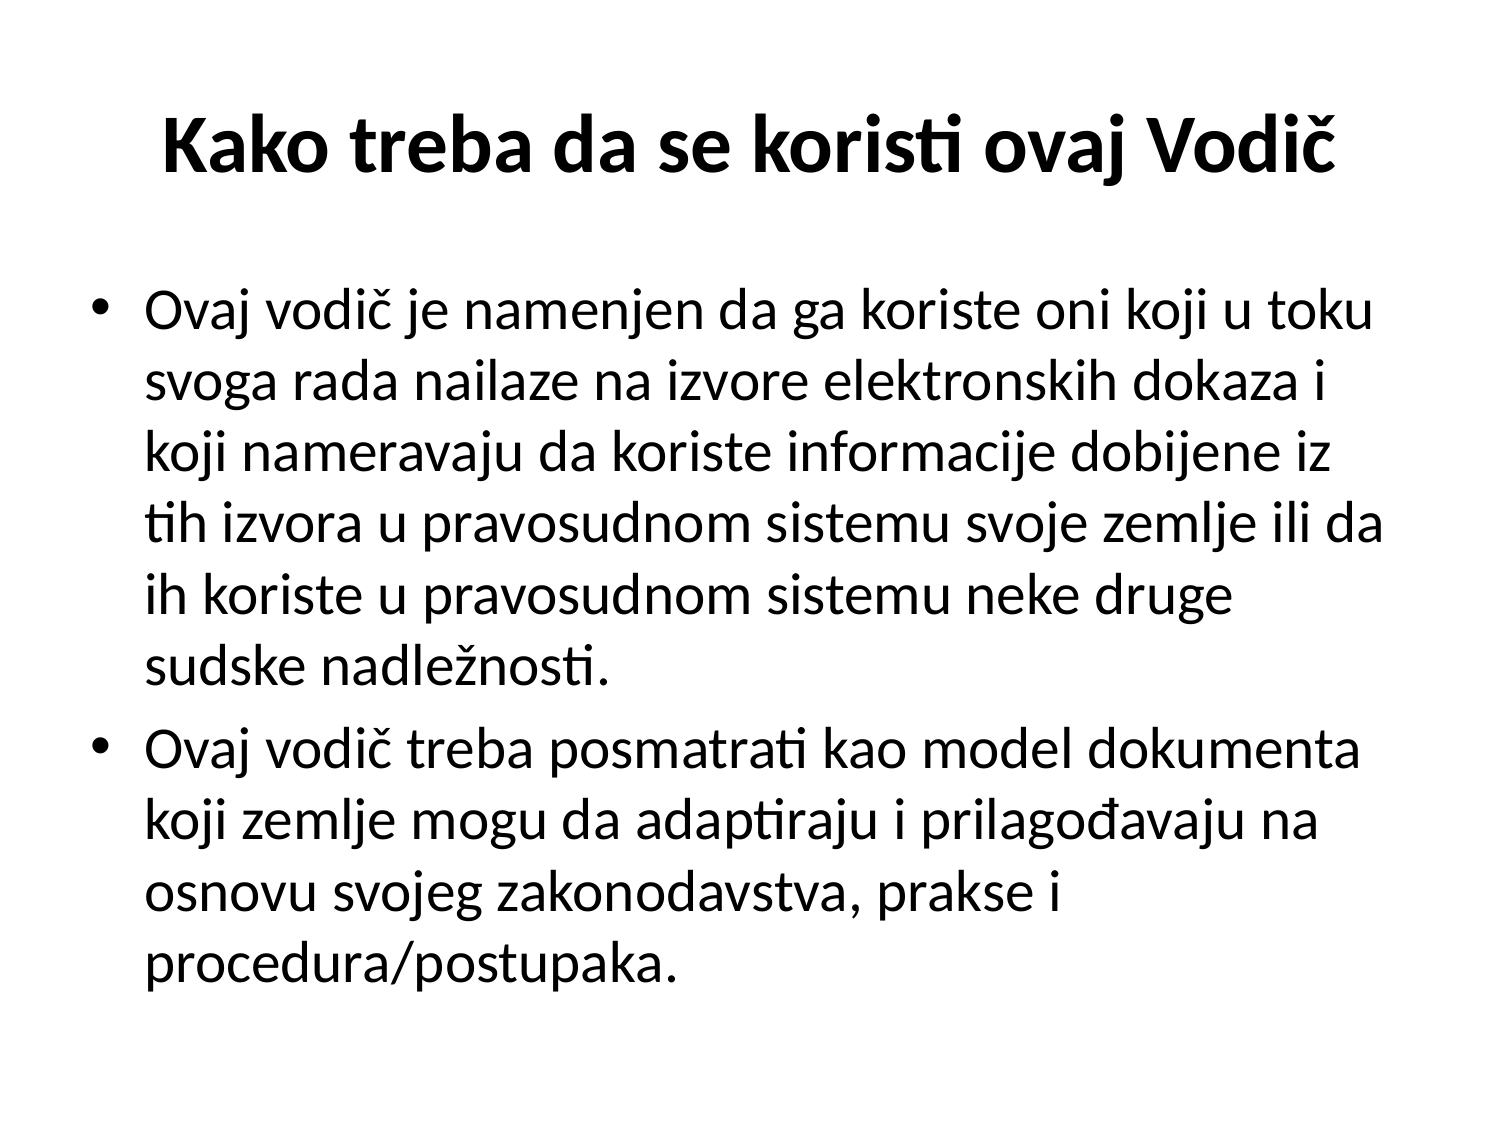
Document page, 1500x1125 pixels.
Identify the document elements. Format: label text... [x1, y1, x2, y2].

list Ovaj vodič je namenjen da ga koriste oni koji u toku svoga rada nailaze na izvore elektronskih dokaza i koji nameravaju da koriste informacije dobijene iz tih izvora u pravosudnom sistemu svoje zemlje ili da ih koriste u pravosudnom sistemu neke druge sudske nadležnosti. Ovaj vodič treba posmatrati kao model dokumenta koji zemlje mogu da adaptiraju i prilagođavaju na osnovu svojeg zakonodavstva, prakse i procedura/postupaka. [75, 262, 1425, 1005]
title Kako treba da se koristi ovaj Vodič [75, 45, 1425, 233]
